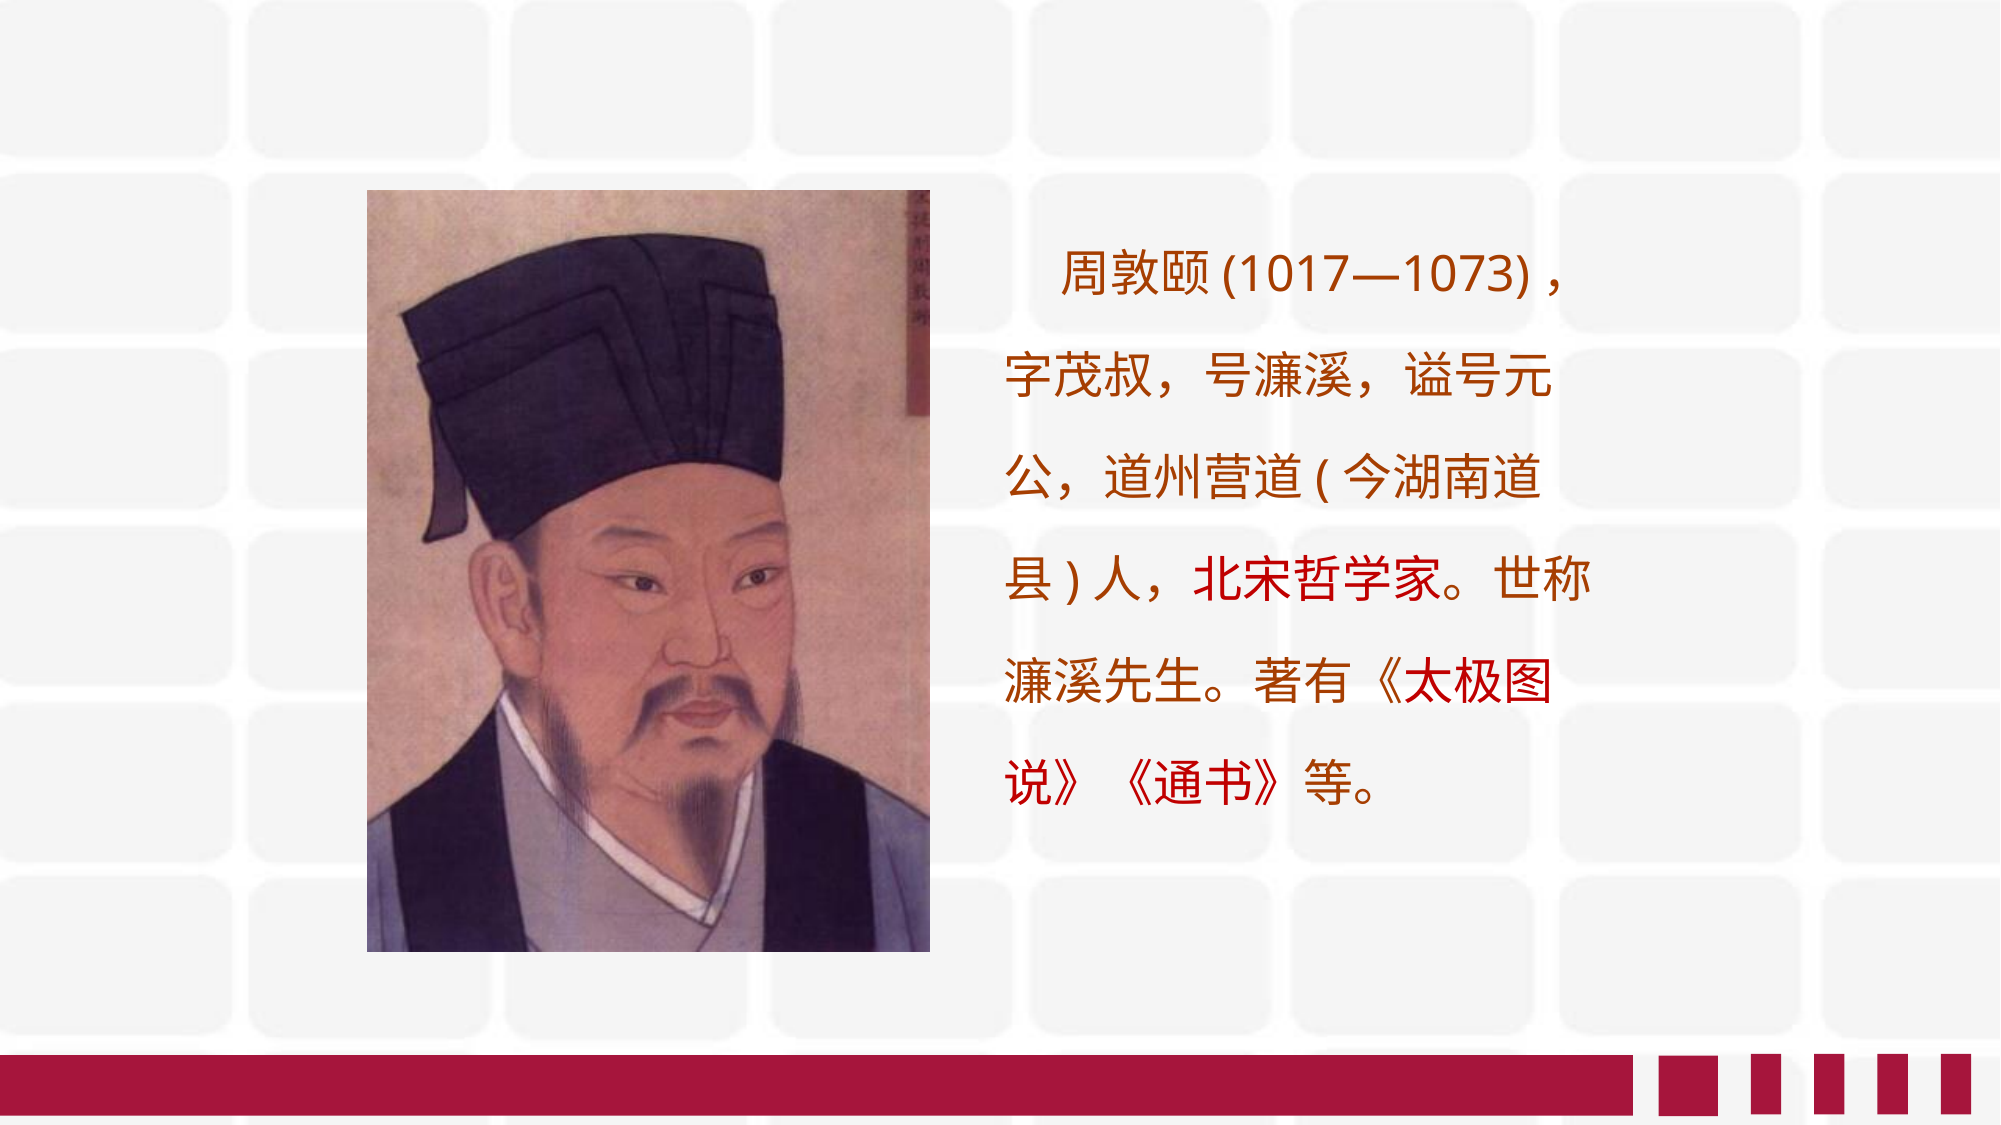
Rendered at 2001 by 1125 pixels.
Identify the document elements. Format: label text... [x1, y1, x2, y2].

list 周敦颐(1017—1073)，字茂叔，号濂溪，谥号元公，道州营道(今湖南道县)人，北宋哲学家。世称濂溪先生。著有《太极图说》《通书》等。 [988, 191, 1616, 906]
picture [0, 0, 2000, 1125]
